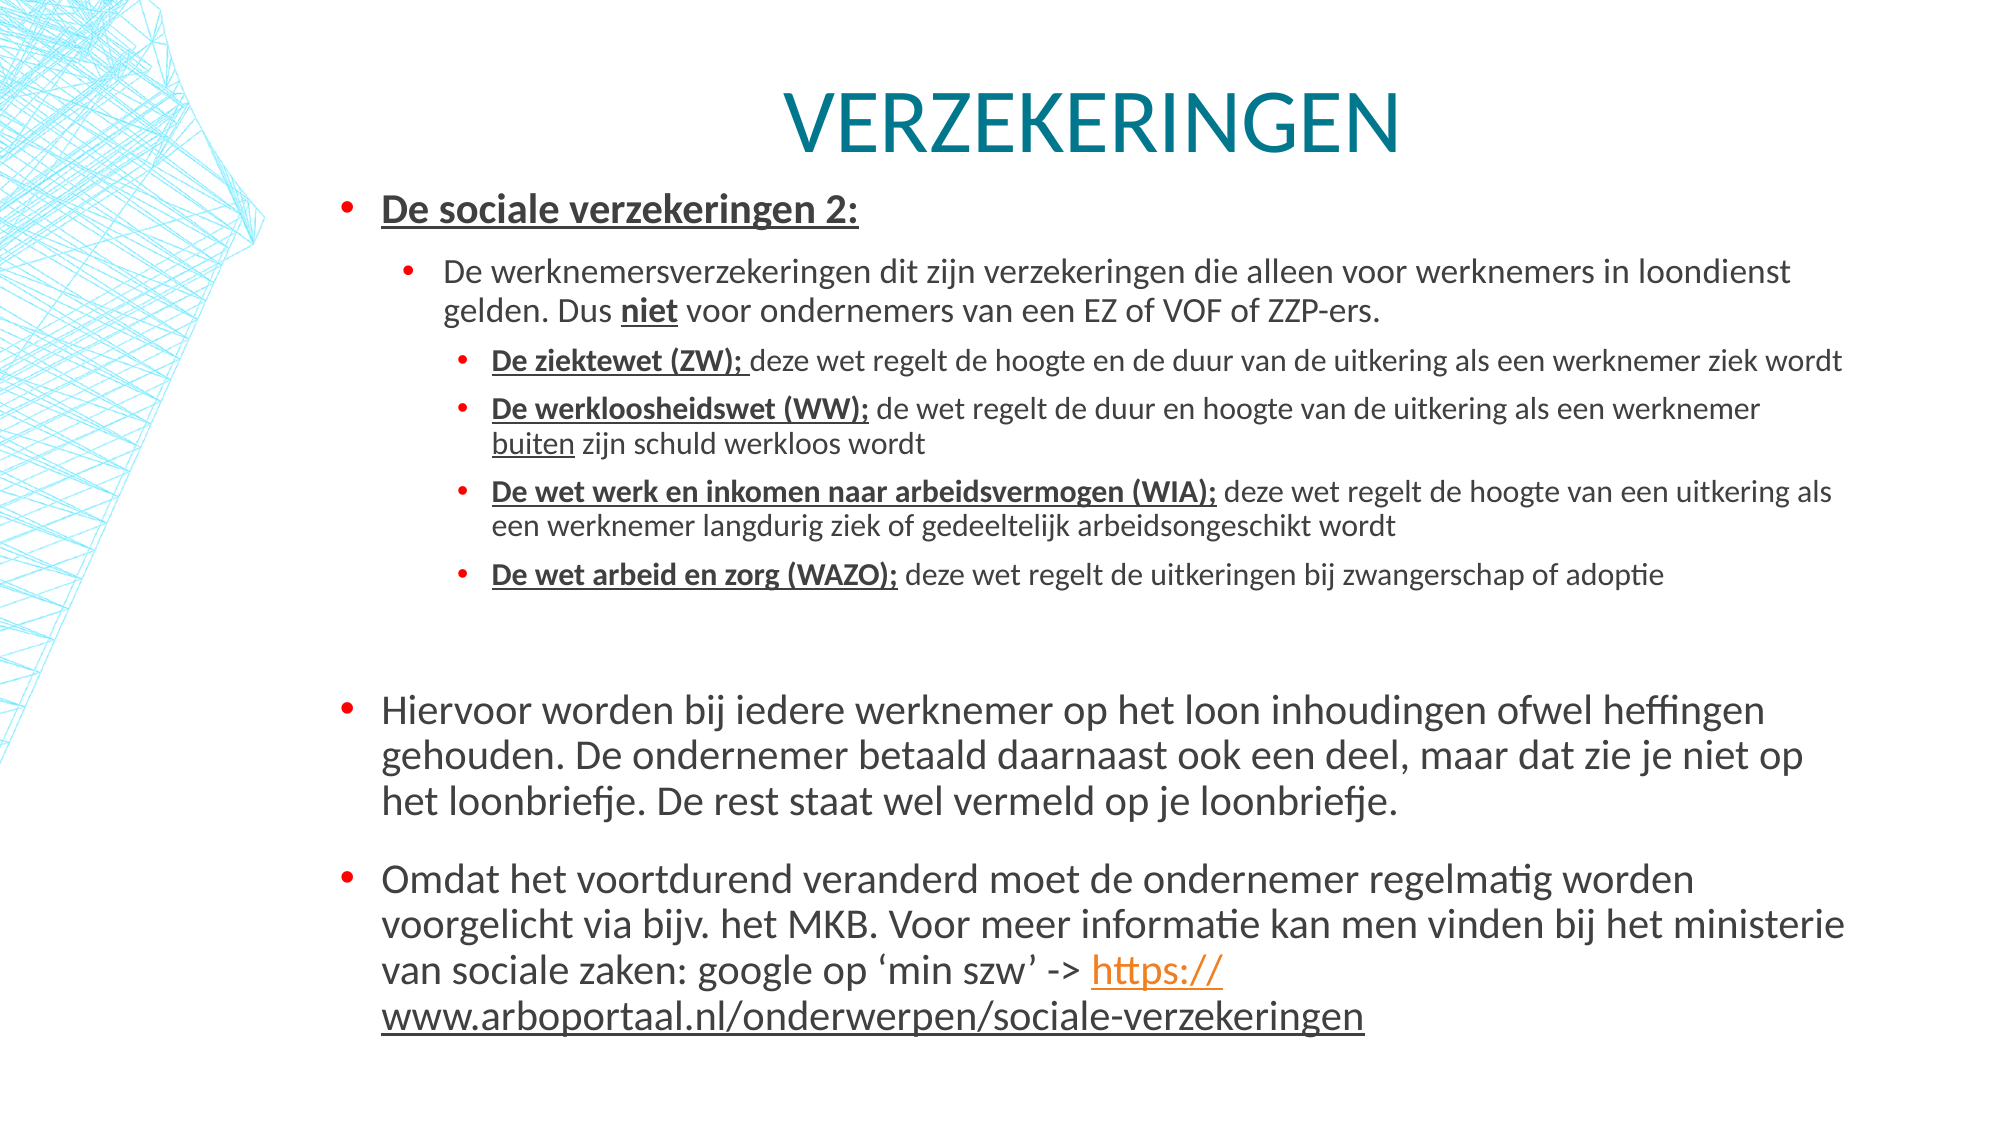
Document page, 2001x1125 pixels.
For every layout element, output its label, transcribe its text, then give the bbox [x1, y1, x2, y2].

title verzekeringen [324, 62, 1863, 178]
list De sociale verzekeringen 2: De werknemersverzekeringen dit zijn verzekeringen die alleen voor werknemers in loondienst gelden. Dus niet voor ondernemers van een EZ of VOF of ZZP-ers. De ziektewet (ZW); deze wet regelt de hoogte en de duur van de uitkering als een werknemer ziek wordt De werkloosheidswet (WW); de wet regelt de duur en hoogte van de uitkering als een werknemer buiten zijn schuld werkloos wordt De wet werk en inkomen naar arbeidsvermogen (WIA); deze wet regelt de hoogte van een uitkering als een werknemer langdurig ziek of gedeeltelijk arbeidsongeschikt wordt De wet arbeid en zorg (WAZO); deze wet regelt de uitkeringen bij zwangerschap of adoptie Hiervoor worden bij iedere werknemer op het loon inhoudingen ofwel heffingen gehouden. De ondernemer betaald daarnaast ook een deel, maar dat zie je niet op het loonbriefje. De rest staat wel vermeld op je loonbriefje. Omdat het voortdurend veranderd moet de ondernemer regelmatig worden voorgelicht via bijv. het MKB. Voor meer informatie kan men vinden bij het ministerie van sociale zaken: google op ‘min szw’ -> https://www.arboportaal.nl/onderwerpen/sociale-verzekeringen [324, 178, 1863, 1062]
picture [0, 0, 2001, 1125]
